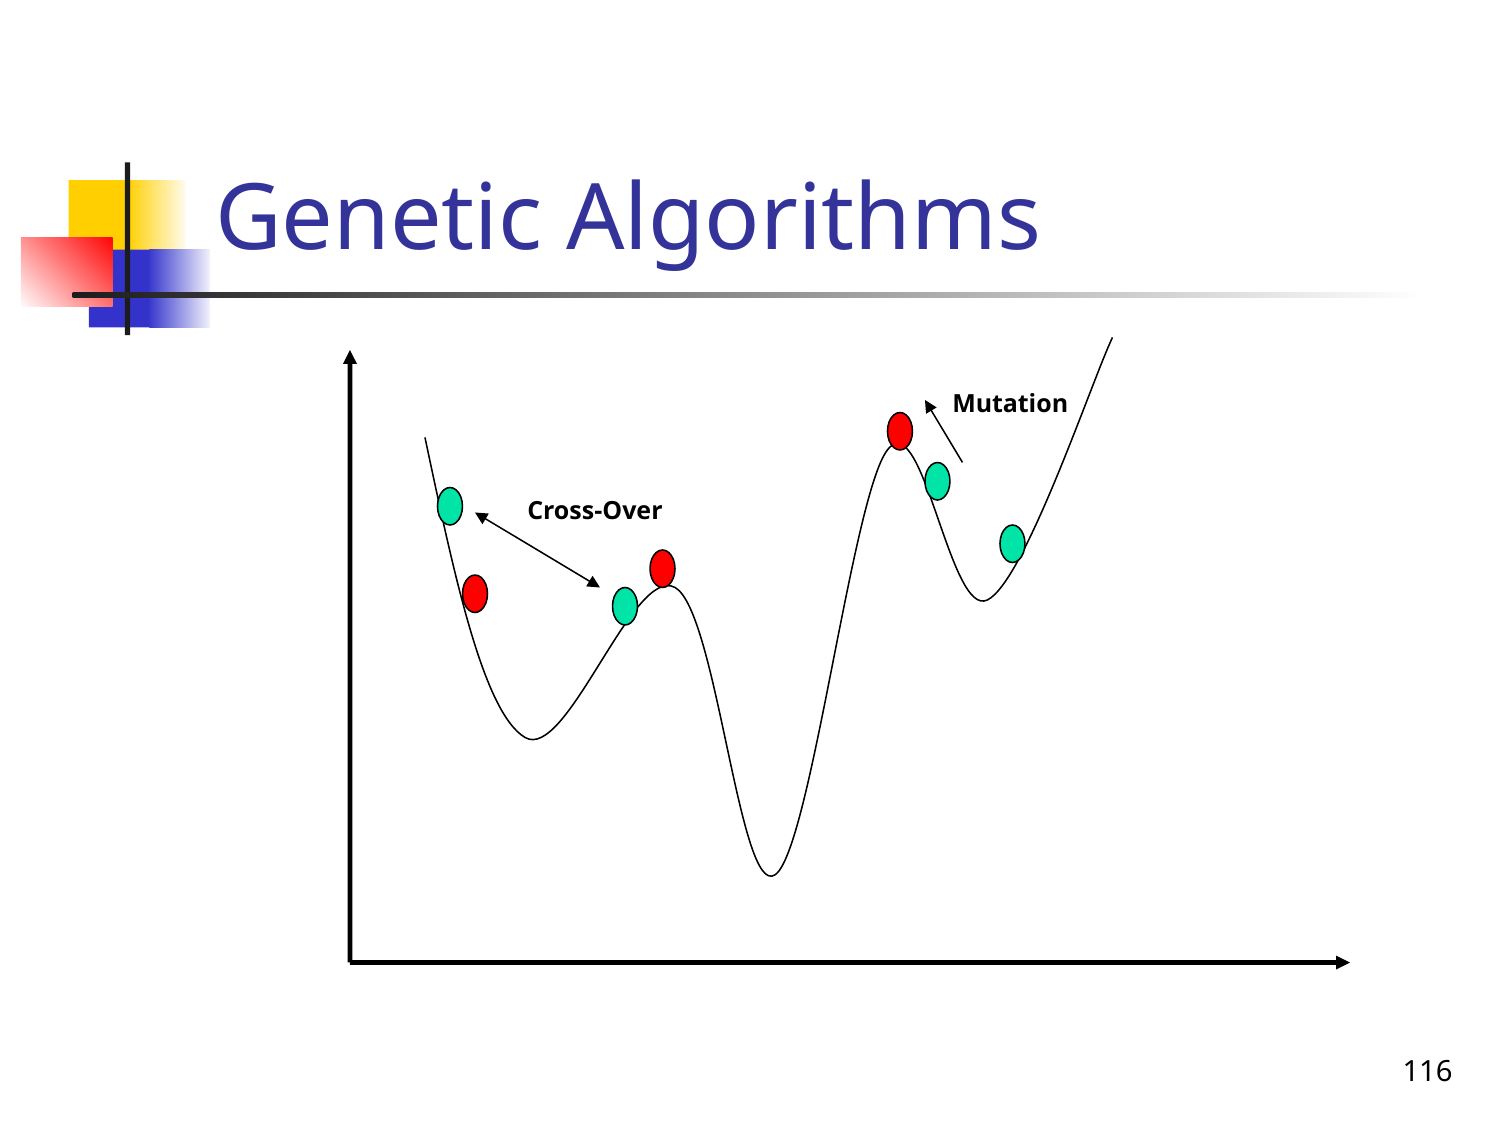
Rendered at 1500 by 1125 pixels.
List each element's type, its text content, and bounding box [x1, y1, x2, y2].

text_box Cross-Over [512, 487, 700, 533]
text_box [343, 349, 357, 962]
text_box [924, 399, 937, 421]
text_box [462, 575, 488, 613]
text_box [999, 525, 1025, 563]
title Genetic Algorithms [199, 140, 1479, 276]
text_box [349, 956, 1351, 969]
text_box [424, 337, 1113, 877]
text_box [437, 487, 463, 526]
text_box [650, 549, 676, 588]
text_box [924, 462, 950, 501]
text_box [887, 412, 913, 451]
text_box Mutation [937, 379, 1100, 425]
slide_number 116 [1154, 1023, 1468, 1100]
text_box [612, 587, 638, 625]
text_box [474, 512, 601, 588]
